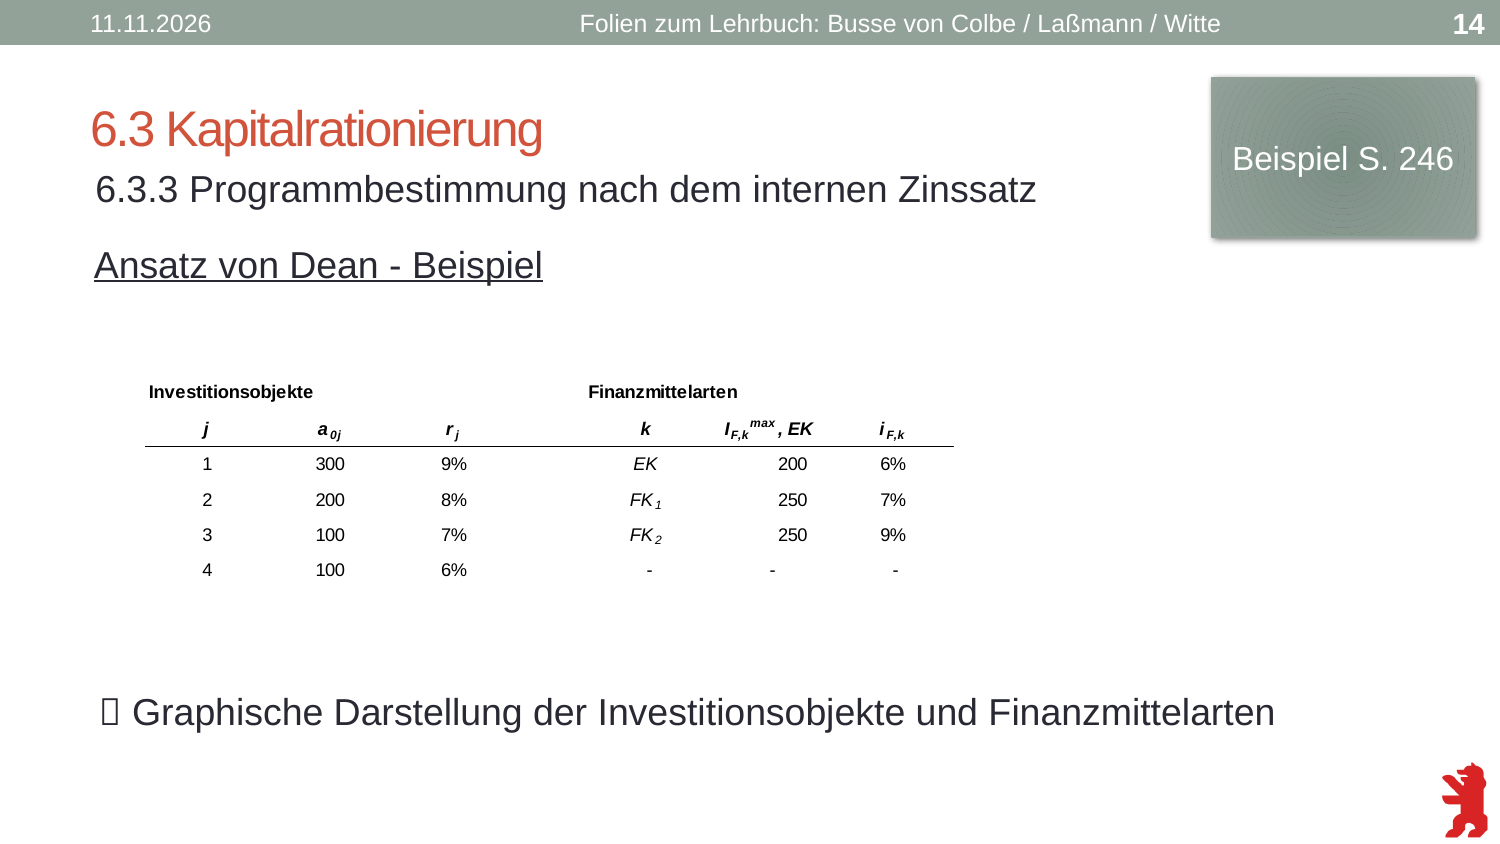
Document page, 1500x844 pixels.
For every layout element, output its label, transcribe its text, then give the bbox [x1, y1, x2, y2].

footer Folien zum Lehrbuch: Busse von Colbe / Laßmann / Witte [562, 2, 1238, 43]
text_box Beispiel S. 246 [1211, 77, 1475, 238]
text_box 6.3.3 Programmbestimmung nach dem internen Zinssatz [80, 157, 1053, 217]
picture [1434, 760, 1500, 844]
picture [144, 374, 956, 589]
title 6.3 Kapitalrationierung [75, 65, 1425, 188]
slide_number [75, 2, 550, 43]
text_box  Graphische Darstellung der Investitionsobjekte und Finanzmittelarten [84, 680, 1302, 741]
slide_number 14 [1325, 2, 1500, 43]
text_box Ansatz von Dean - Beispiel [79, 233, 558, 294]
